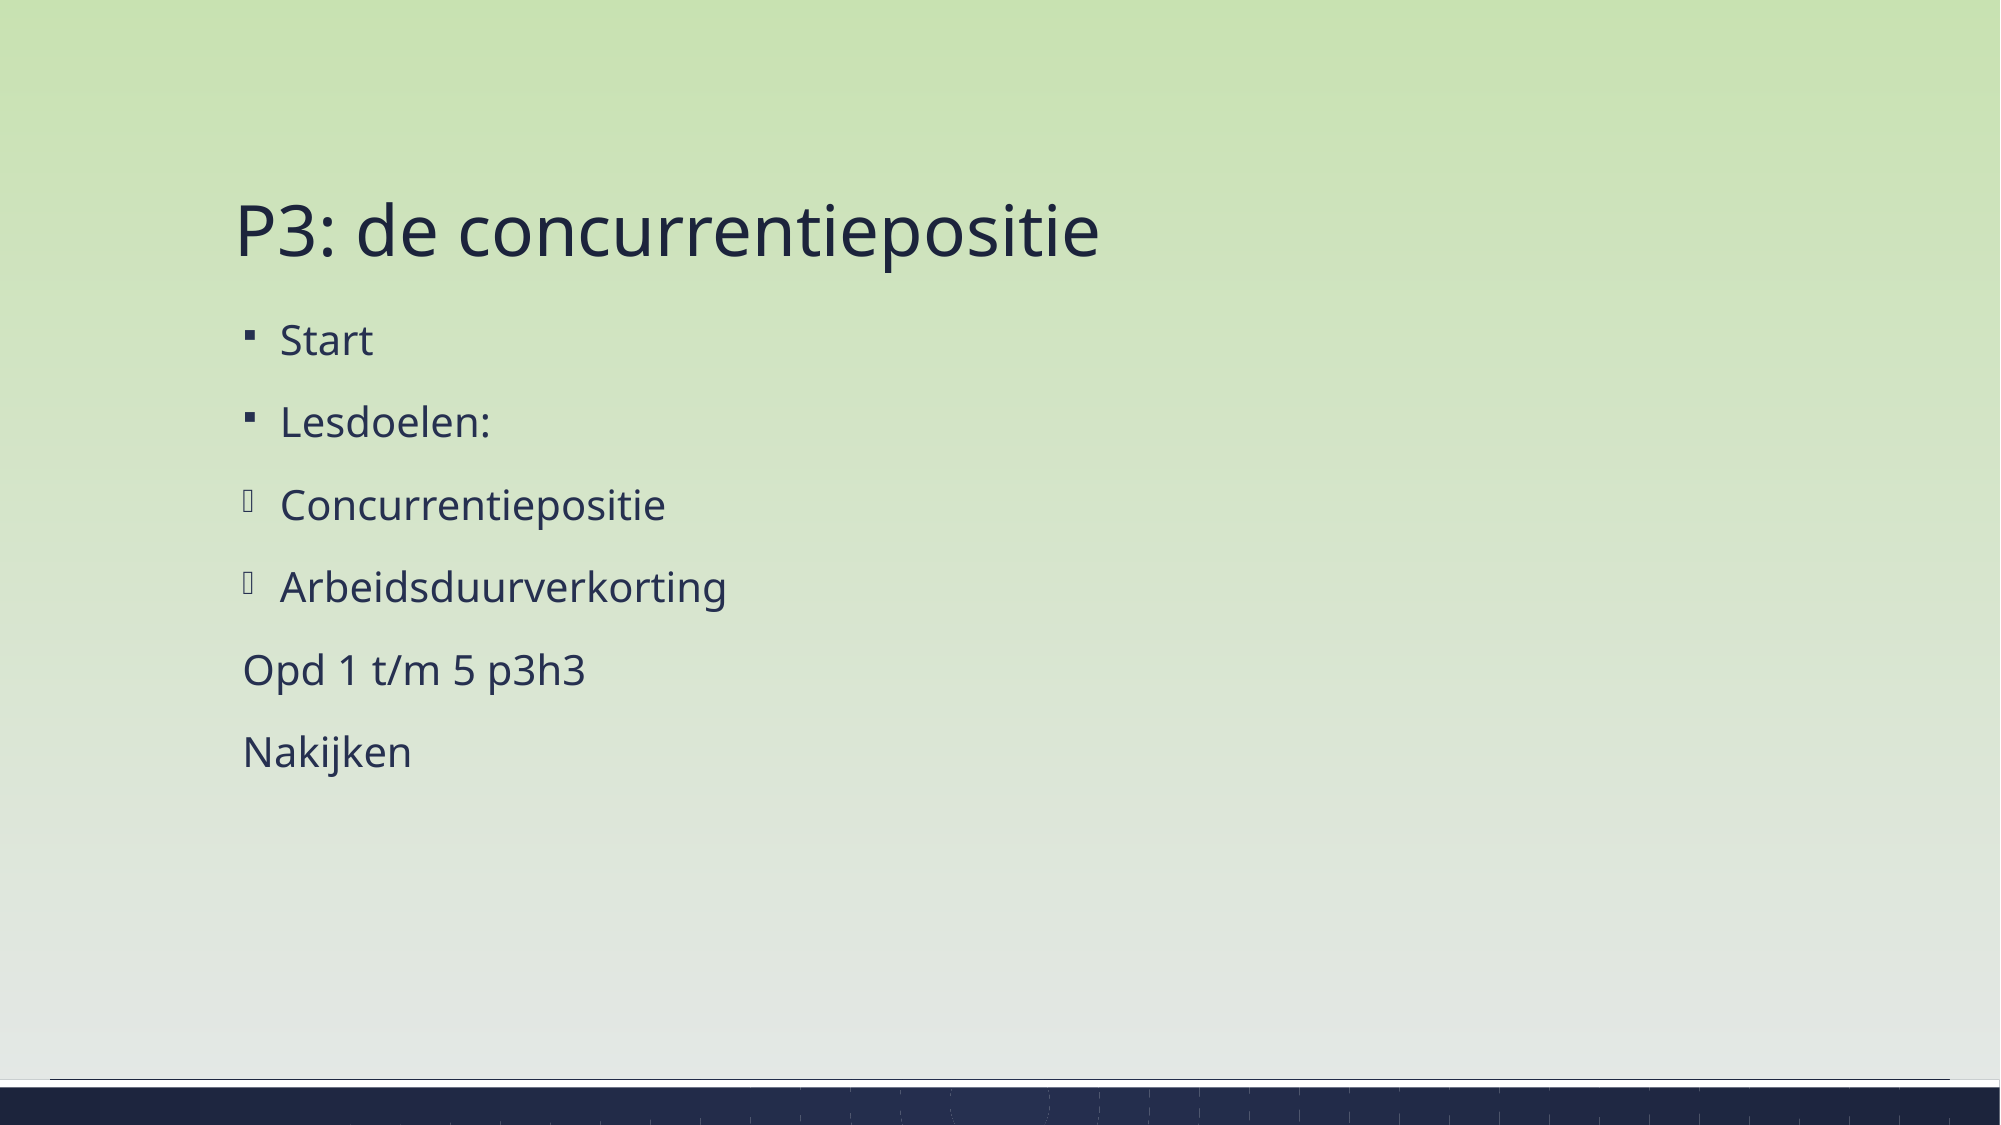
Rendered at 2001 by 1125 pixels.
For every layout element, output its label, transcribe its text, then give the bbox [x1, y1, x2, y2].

title P3: de concurrentiepositie [219, 76, 1780, 279]
list Start Lesdoelen: Concurrentiepositie Arbeidsduurverkorting Opd 1 t/m 5 p3h3 Nakijken [219, 311, 1780, 990]
